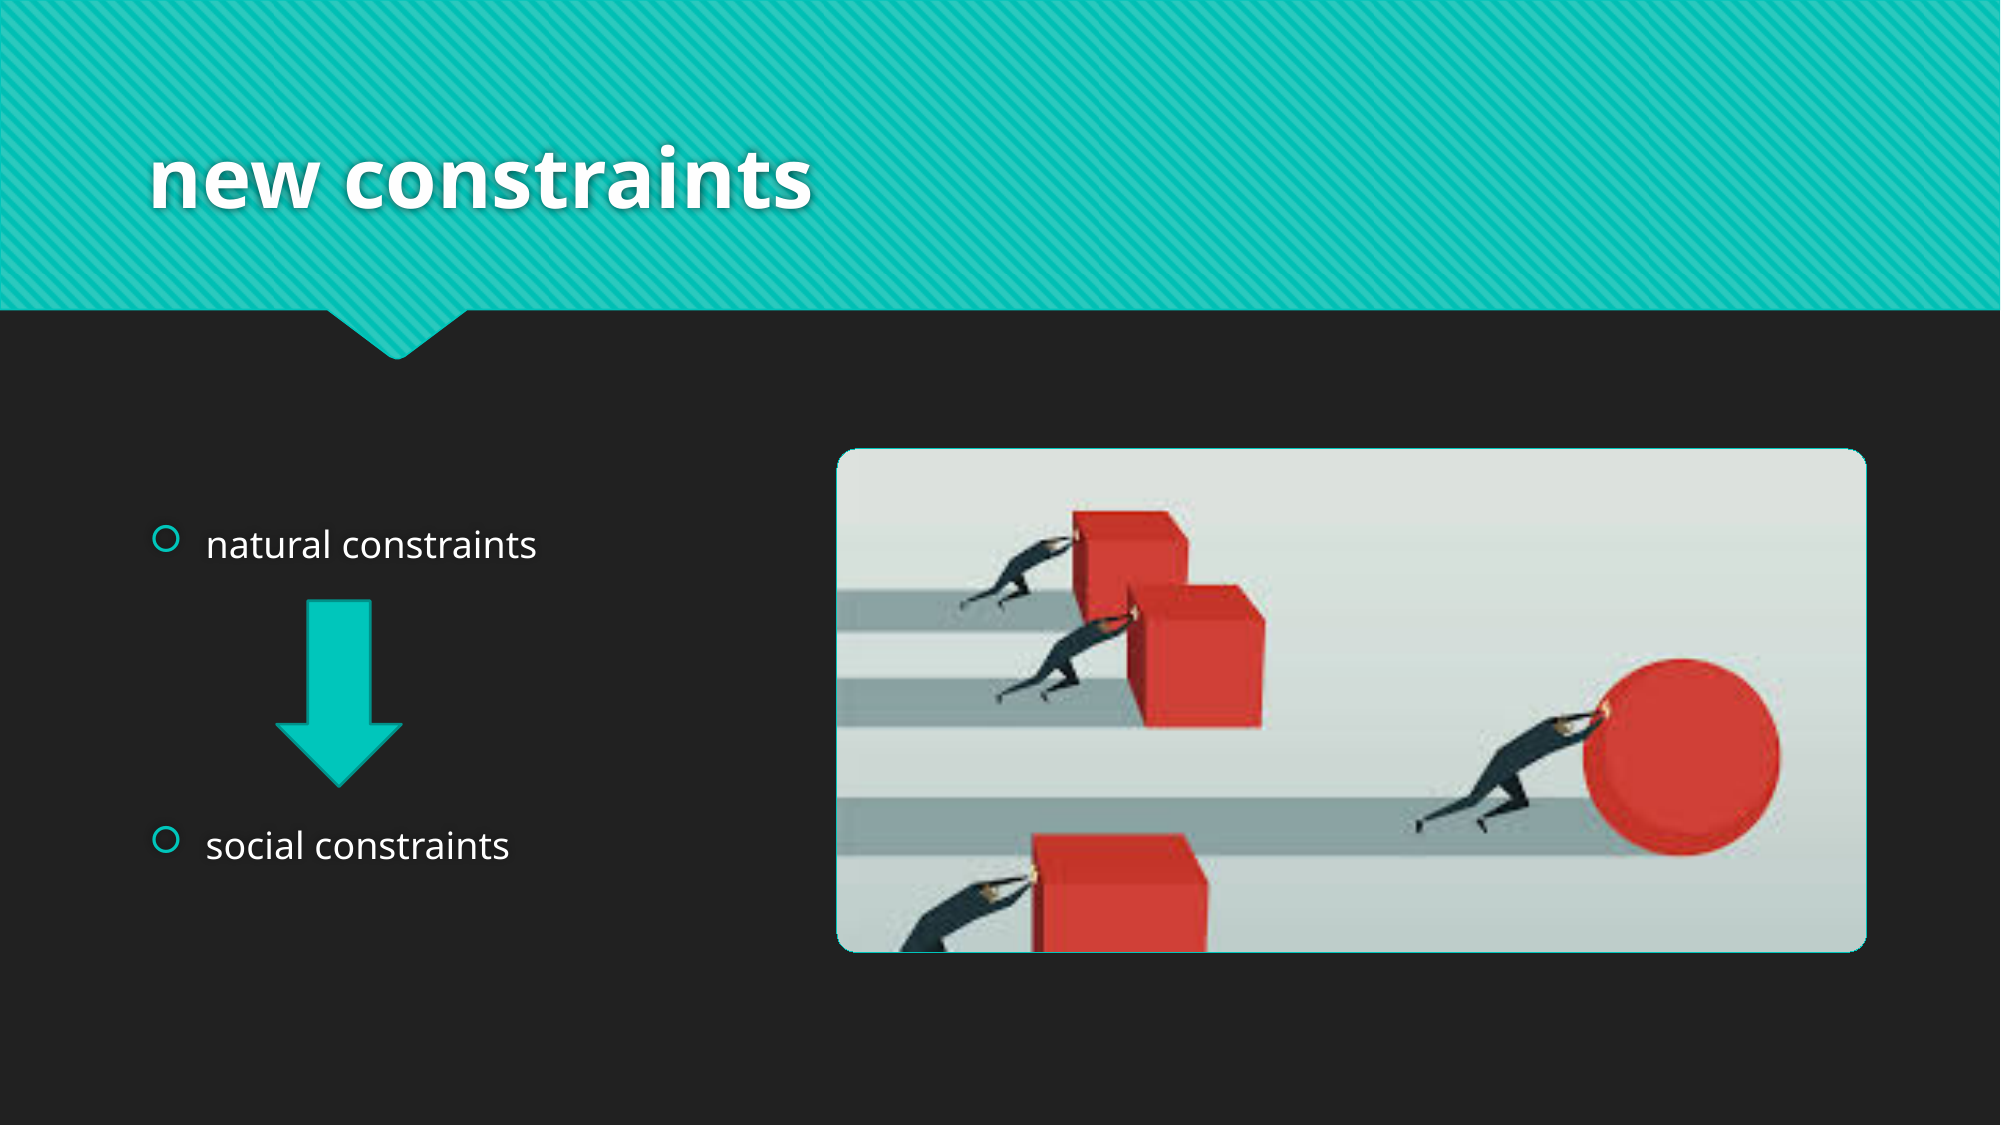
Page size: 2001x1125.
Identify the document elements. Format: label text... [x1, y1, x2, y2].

picture [836, 448, 1867, 953]
text_box [275, 599, 403, 788]
title new constraints [132, 73, 1868, 233]
list natural constraints social constraints [134, 395, 764, 992]
